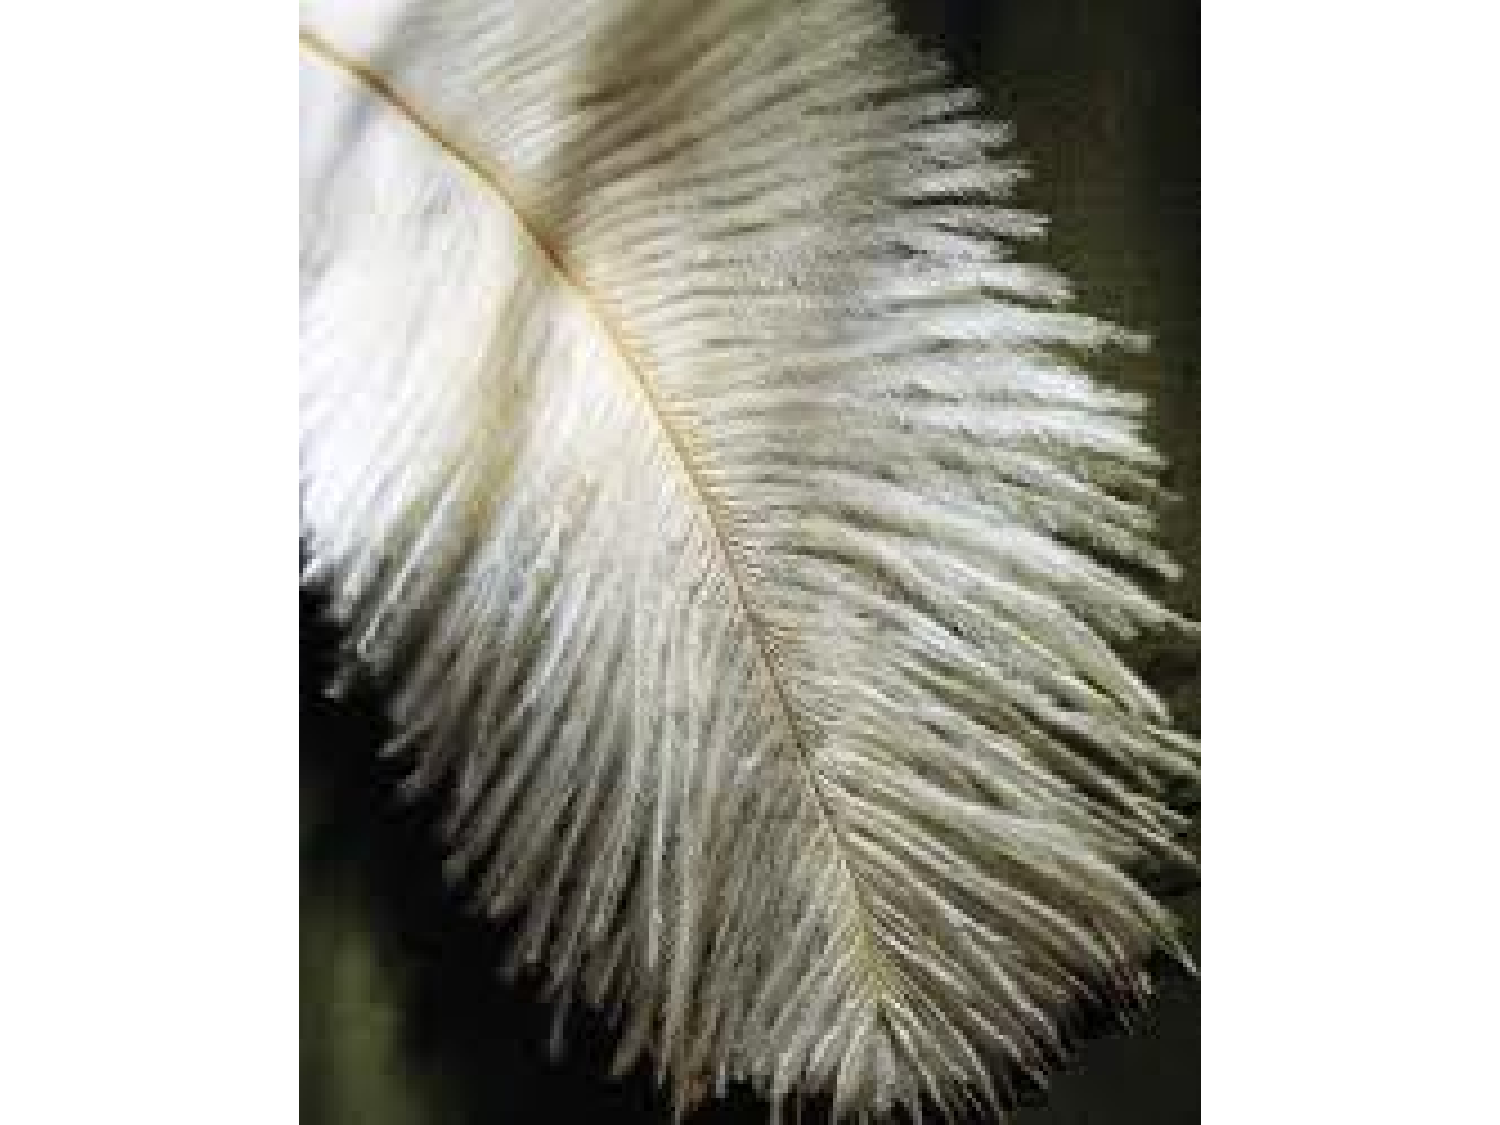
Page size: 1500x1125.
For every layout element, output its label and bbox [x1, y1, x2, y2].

picture [299, 0, 1201, 1125]
